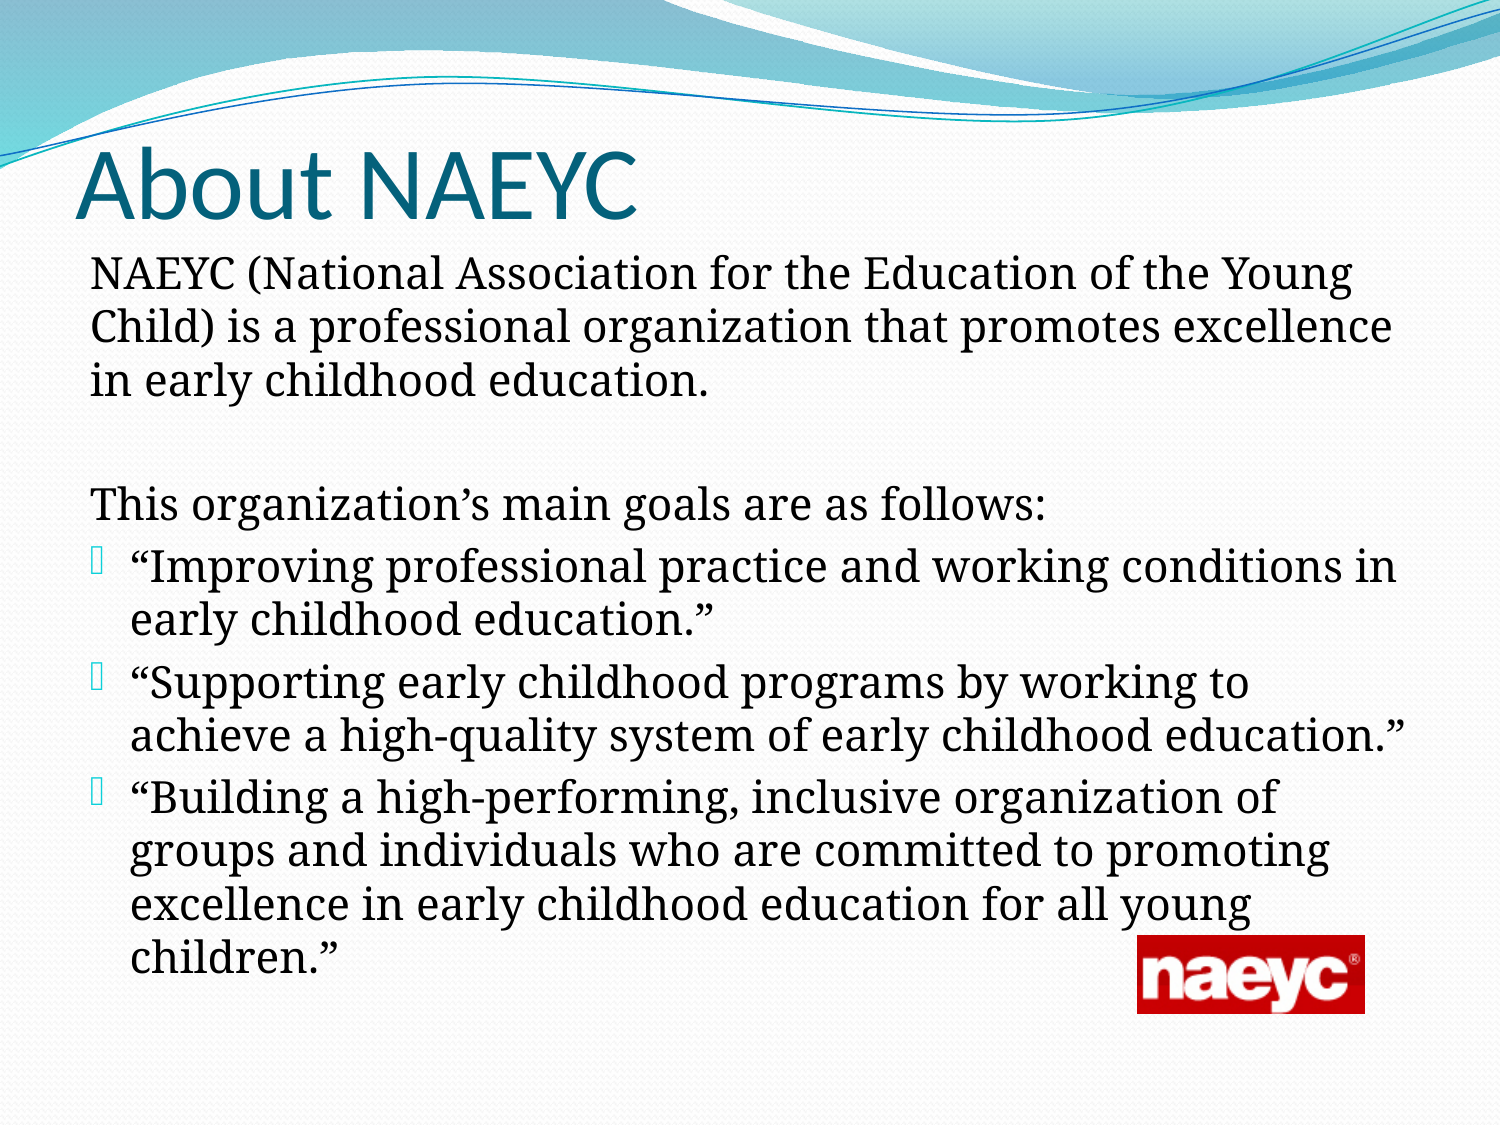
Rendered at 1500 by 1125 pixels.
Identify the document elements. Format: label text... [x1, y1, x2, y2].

picture [1137, 935, 1365, 1015]
title About NAEYC [75, 87, 1425, 237]
list NAEYC (National Association for the Education of the Young Child) is a professional organization that promotes excellence in early childhood education. This organization’s main goals are as follows: “Improving professional practice and working conditions in early childhood education.” “Supporting early childhood programs by working to achieve a high-quality system of early childhood education.” “Building a high-performing, inclusive organization of groups and individuals who are committed to promoting excellence in early childhood education for all young children.” [75, 237, 1425, 1038]
